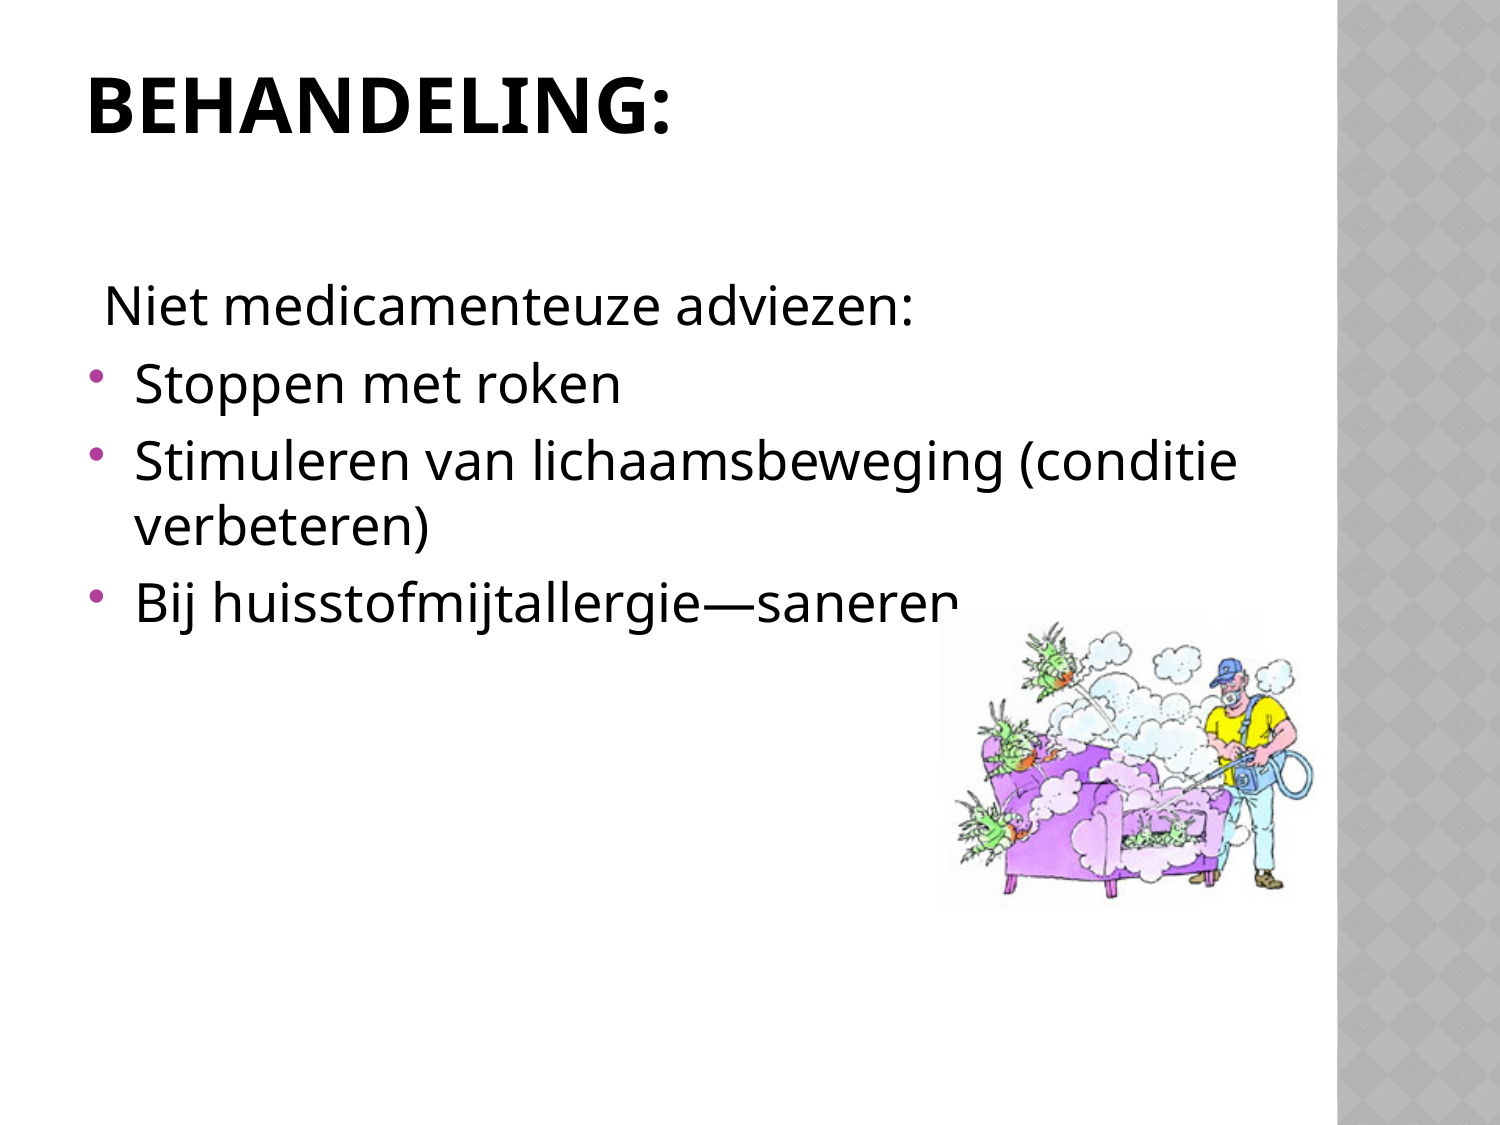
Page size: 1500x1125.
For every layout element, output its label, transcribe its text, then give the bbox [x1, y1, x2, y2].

list Niet medicamenteuze adviezen: Stoppen met roken Stimuleren van lichaamsbeweging (conditie verbeteren) Bij huisstofmijtallergie—saneren [75, 264, 1263, 1059]
title Behandeling: [76, 54, 1302, 243]
picture [938, 609, 1331, 910]
